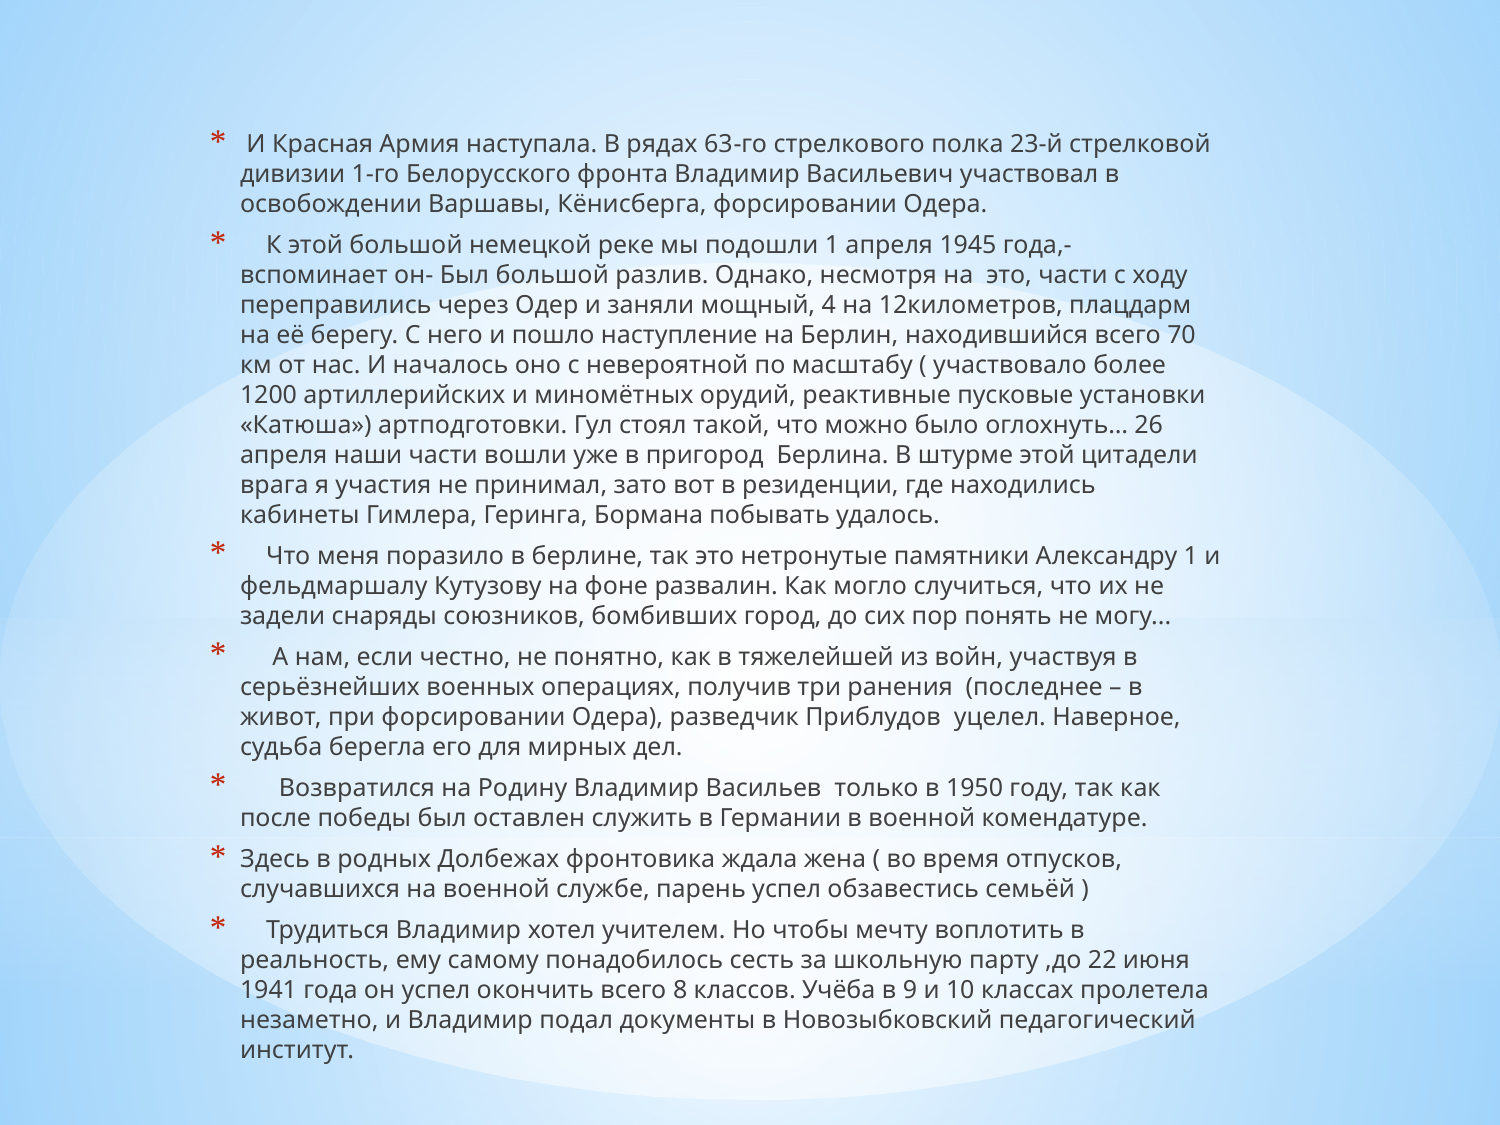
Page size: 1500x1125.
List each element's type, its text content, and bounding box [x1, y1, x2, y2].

list И Красная Армия наступала. В рядах 63­-го стрелкового полка 23-й стрелковой дивизии 1-го Белорусского фронта Владимир Васильевич участвовал в освобождении Варшавы, Кёнисберга, форсировании Одера. К этой большой немецкой реке мы подошли 1 апреля 1945 года,- вспоминает он- Был большой разлив. Однако, несмотря на это, части с ходу переправились через Одер и заняли мощный, 4 на 12километров, плацдарм на её берегу. С него и пошло наступление на Берлин, находившийся всего 70 км от нас. И началось оно с невероятной по масштабу ( участвовало более 1200 артиллерийских и миномётных орудий, реактивные пусковые установки «Катюша») артподготовки. Гул стоял такой, что можно было оглохнуть… 26 апреля наши части вошли уже в пригород Берлина. В штурме этой цитадели врага я участия не принимал, зато вот в резиденции, где находились кабинеты Гимлера, Геринга, Бормана побывать удалось. Что меня поразило в берлине, так это нетронутые памятники Александру 1 и фельдмаршалу Кутузову на фоне развалин. Как могло случиться, что их не задели снаряды союзников, бомбивших город, до сих пор понять не могу... А нам, если честно, не понятно, как в тяжелейшей из войн, участвуя в серьёзнейших военных операциях, получив три ранения (последнее – в живот, при форсировании Одера), разведчик Приблудов уцелел. Наверное, судьба берегла его для мирных дел. Возвратился на Родину Владимир Васильев только в 1950 году, так как после победы был оставлен служить в Германии в военной комендатуре. Здесь в родных Долбежах фронтовика ждала жена ( во время отпусков, случавшихся на военной службе, парень успел обзавестись семьёй ) Трудиться Владимир хотел учителем. Но чтобы мечту воплотить в реальность, ему самому понадобилось сесть за школьную парту ,до 22 июня 1941 года он успел окончить всего 8 классов. Учёба в 9 и 10 классах пролетела незаметно, и Владимир подал документы в Новозыбковский педагогический институт. [187, 120, 1238, 690]
